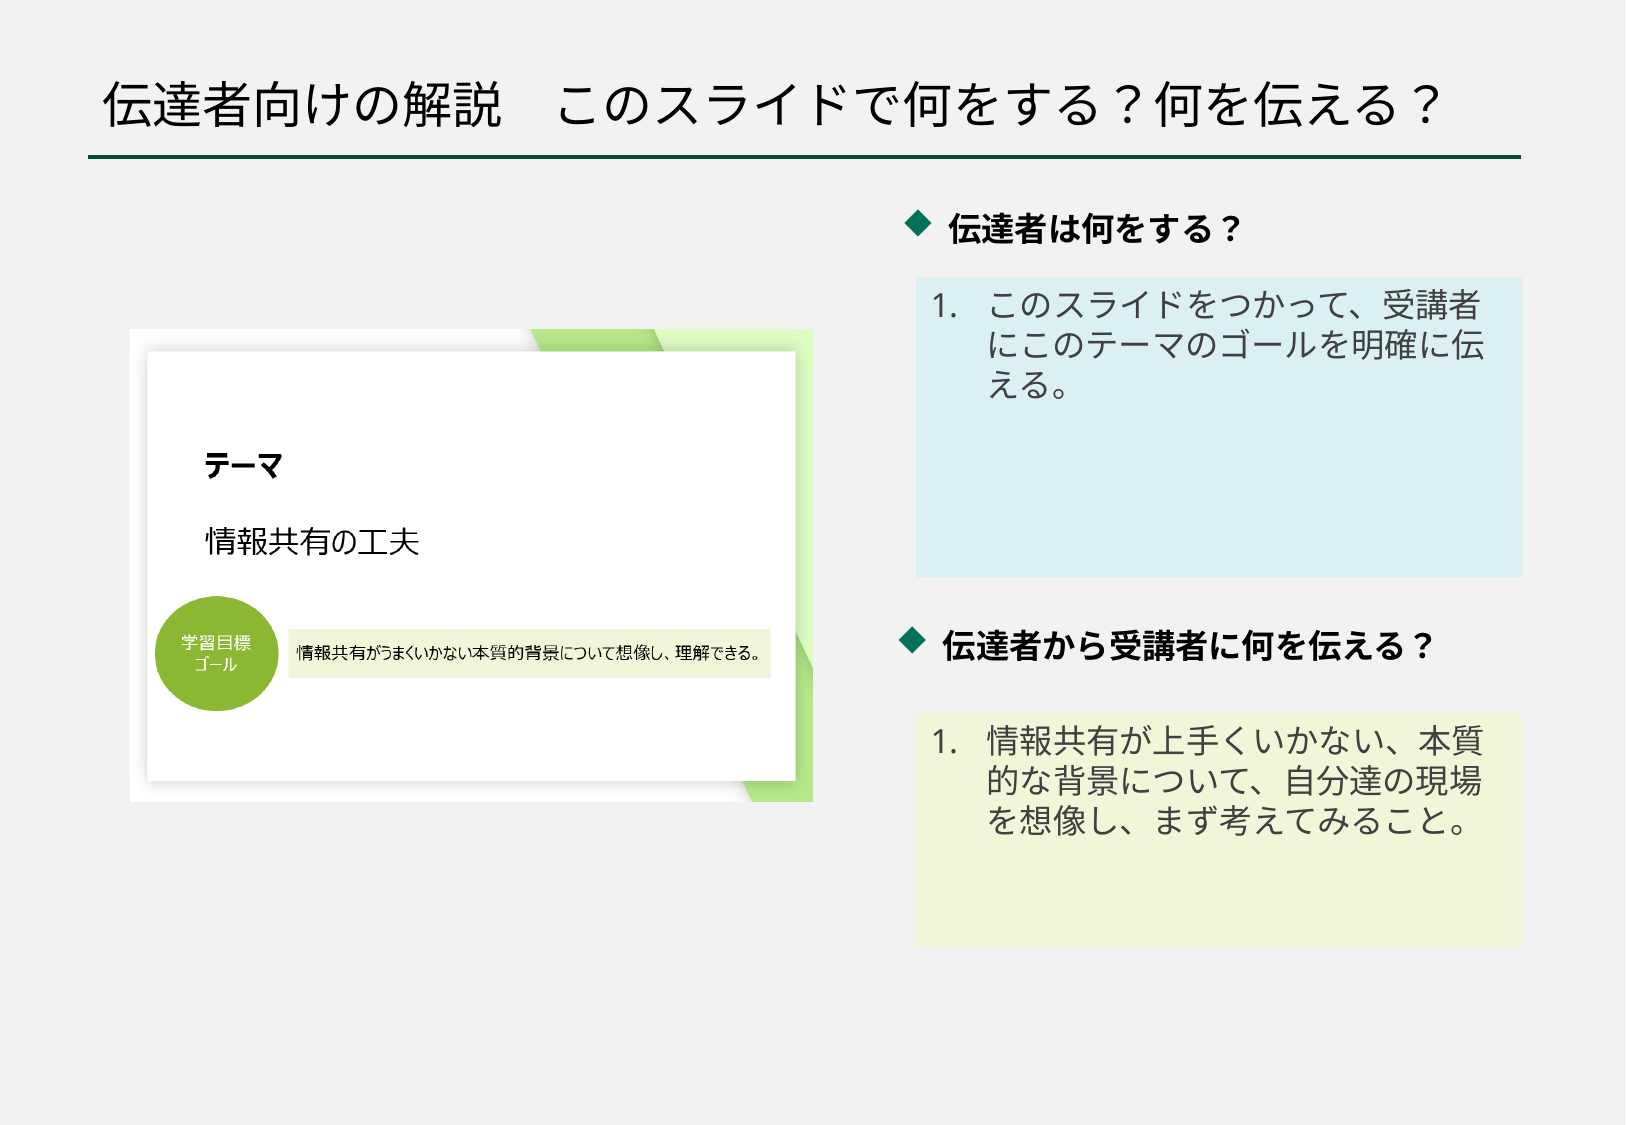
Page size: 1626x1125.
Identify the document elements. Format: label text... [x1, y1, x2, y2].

list 情報共有が上手くいかない、本質的な背景について、自分達の現場を想像し、まず考えてみること。 [915, 713, 1522, 948]
list このスライドをつかって、受講者にこのテーマのゴールを明確に伝える。 [915, 277, 1522, 578]
picture [130, 329, 813, 802]
